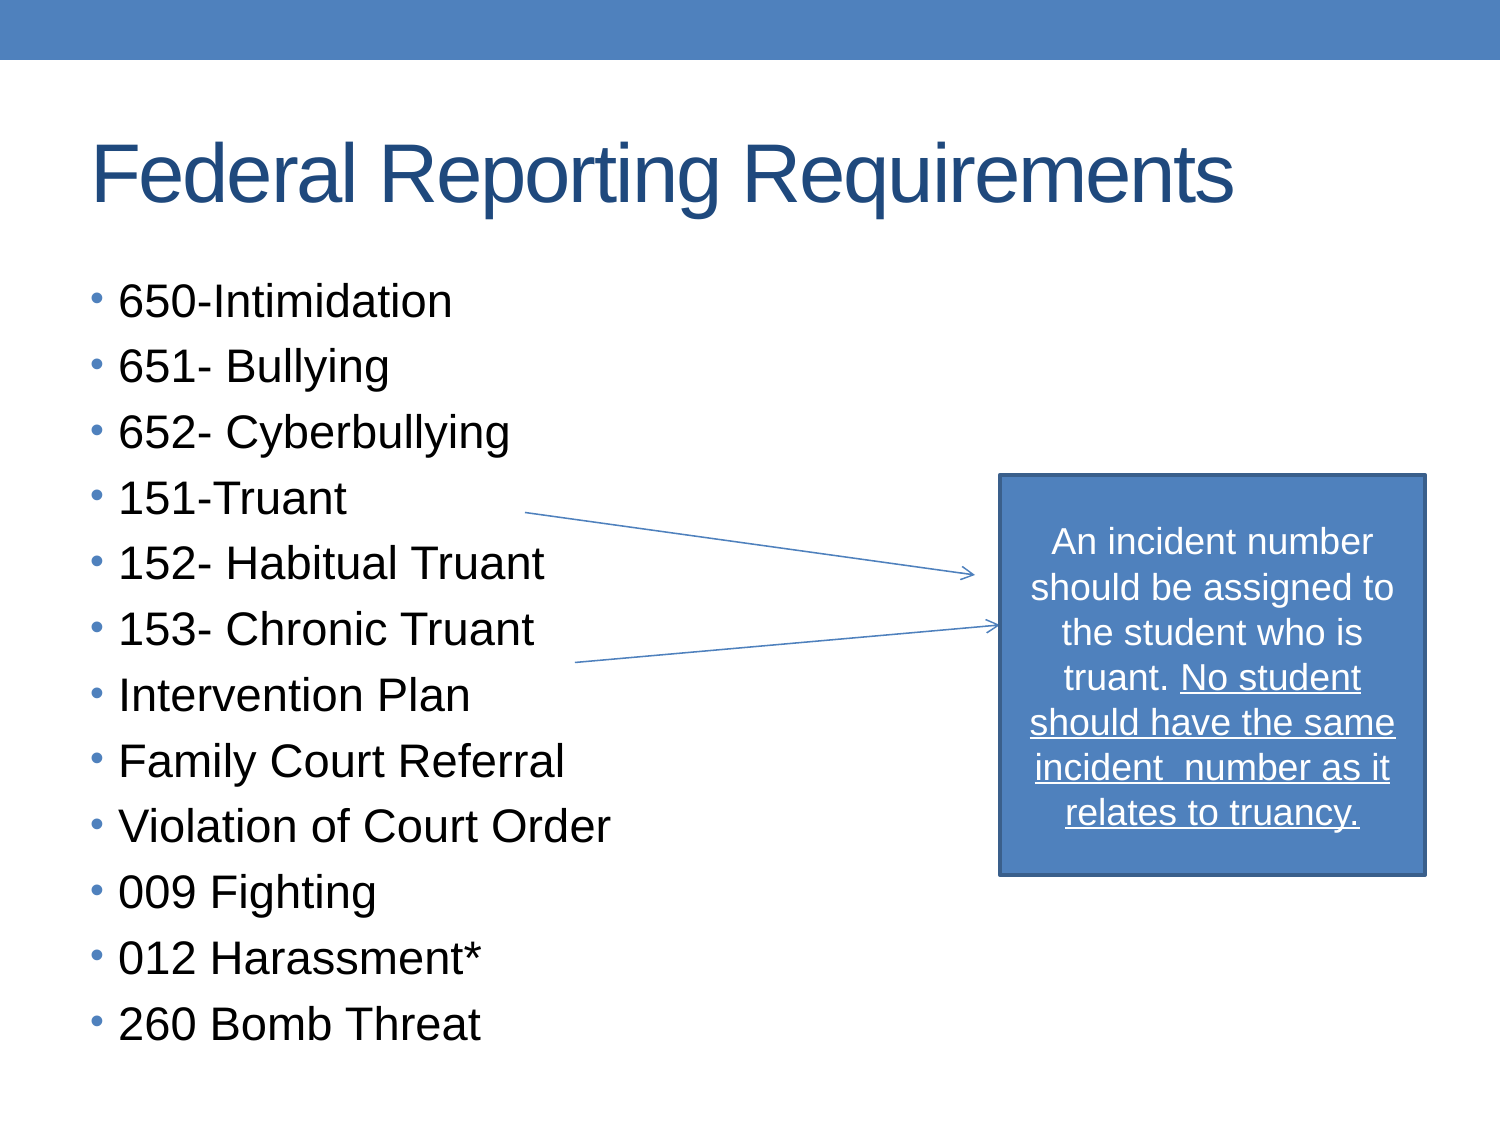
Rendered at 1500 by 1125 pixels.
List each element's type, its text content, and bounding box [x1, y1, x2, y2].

list 650-Intimidation 651- Bullying 652- Cyberbullying 151-Truant 152- Habitual Truant 153- Chronic Truant Intervention Plan Family Court Referral Violation of Court Order 009 Fighting 012 Harassment* 260 Bomb Threat [75, 262, 1425, 1063]
title Federal Reporting Requirements [75, 87, 1425, 250]
text_box An incident number should be assigned to the student who is truant. No student should have the same incident number as it relates to truancy. [998, 473, 1427, 877]
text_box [524, 512, 976, 576]
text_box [574, 624, 1001, 663]
